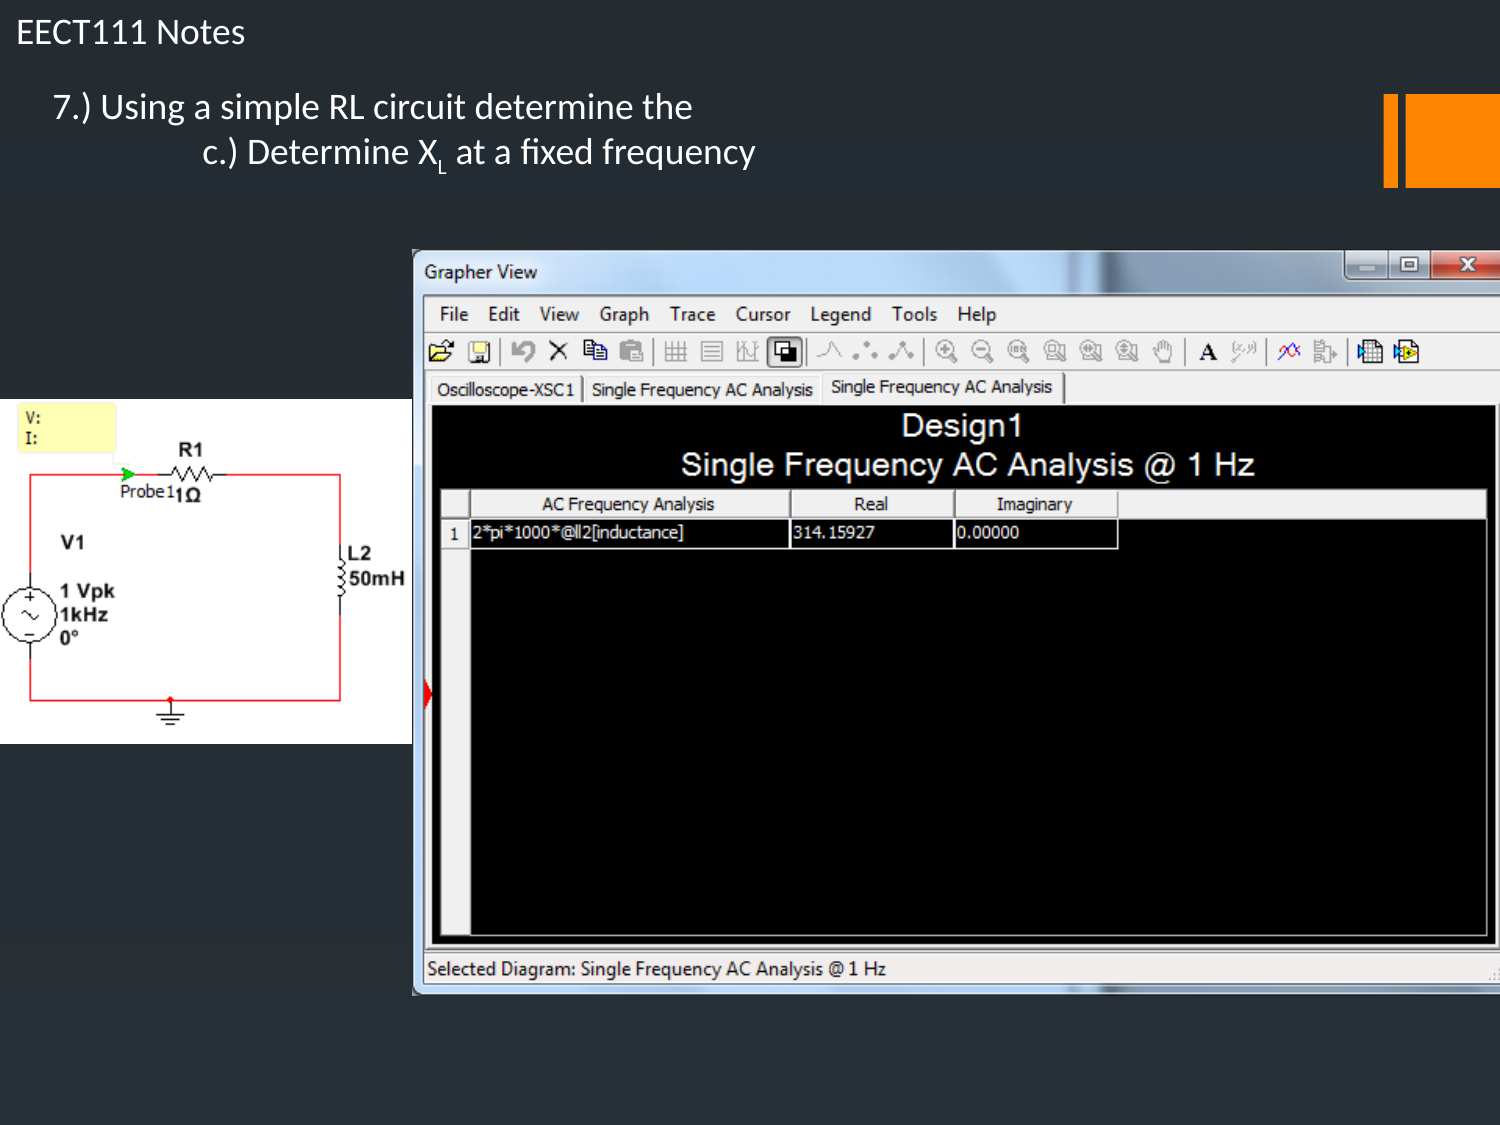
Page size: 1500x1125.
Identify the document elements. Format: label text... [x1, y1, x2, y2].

picture [0, 249, 1500, 996]
text_box 7.) Using a simple RL circuit determine the c.) Determine XL at a fixed frequency [37, 74, 1463, 186]
text_box EECT111 Notes [1, 0, 261, 60]
